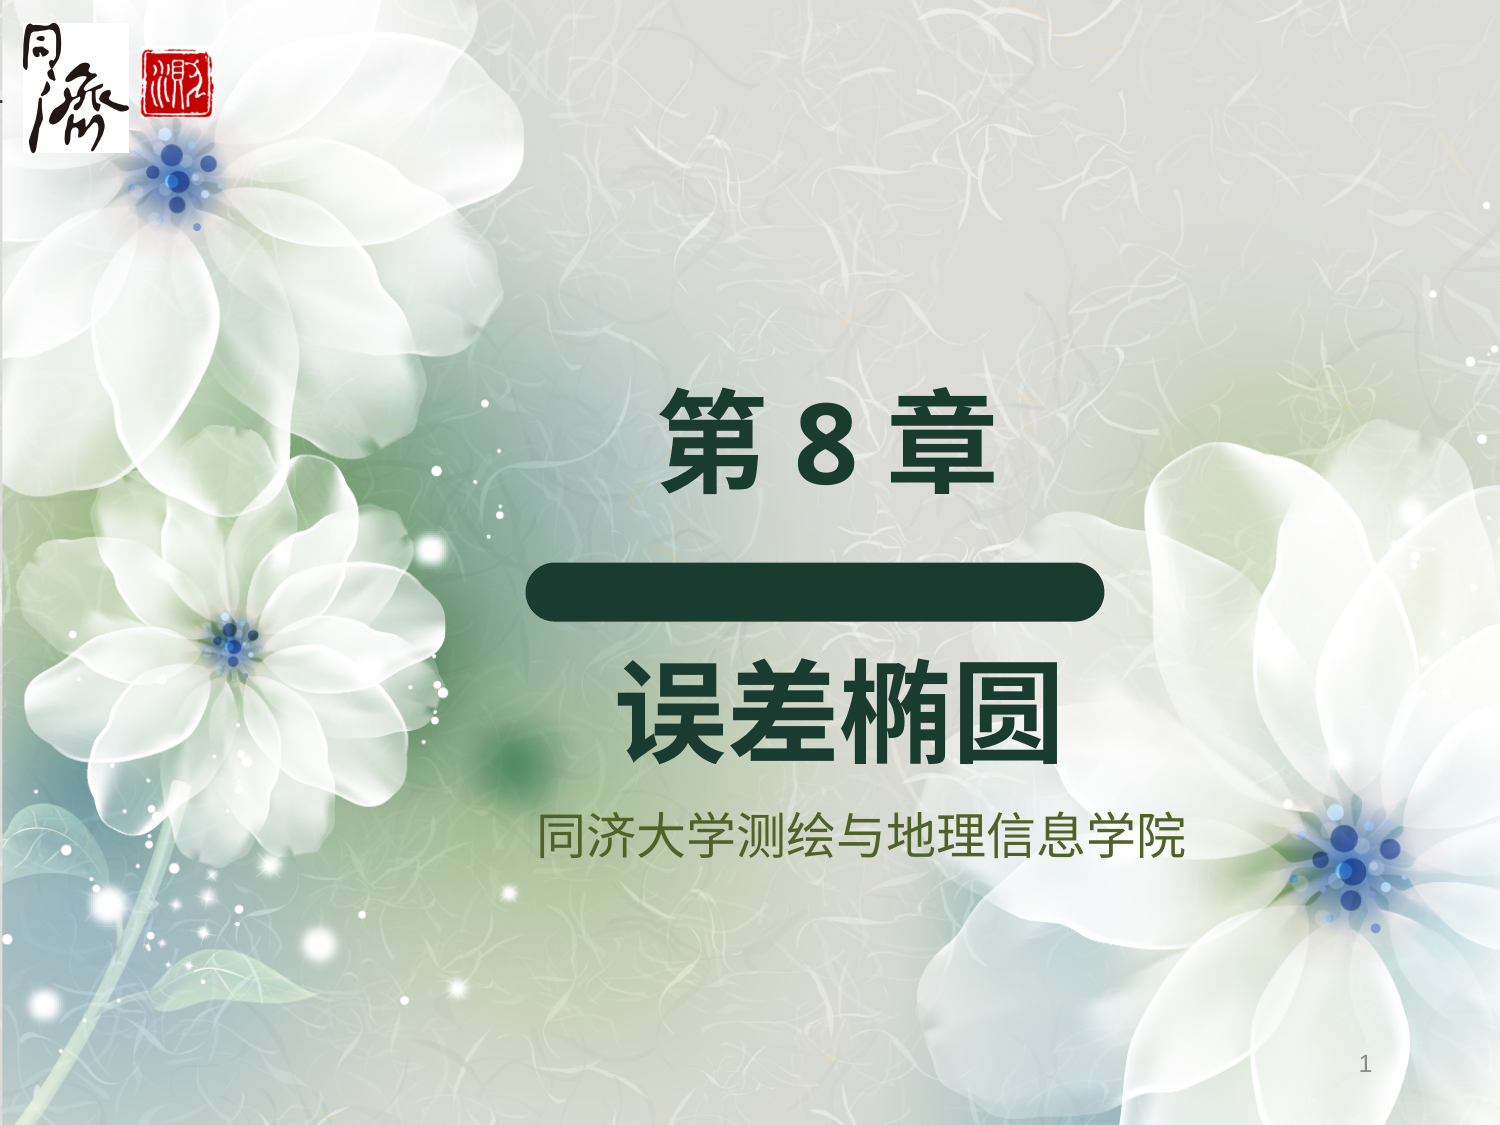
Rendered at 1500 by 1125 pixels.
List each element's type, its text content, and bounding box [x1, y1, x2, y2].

slide_number 1 [1074, 1025, 1388, 1100]
picture [0, 0, 1500, 1125]
title 第8章 误差椭圆 [339, 327, 1340, 821]
text_box 同济大学测绘与地理信息学院 [504, 796, 1202, 872]
